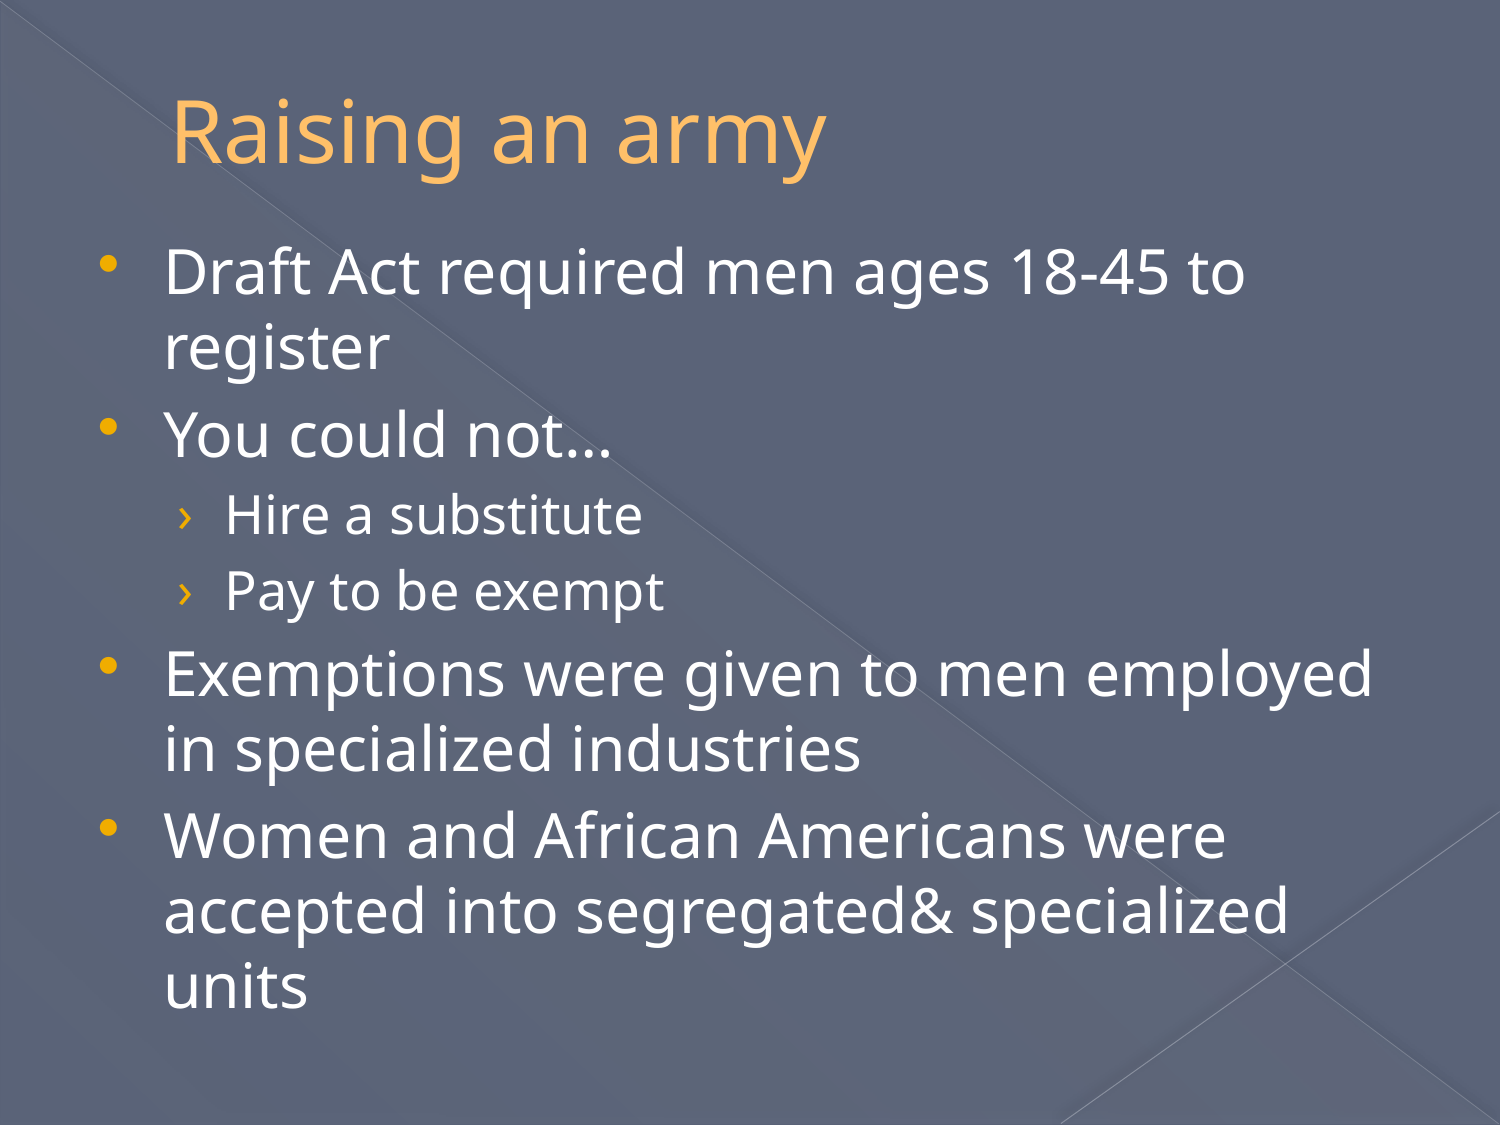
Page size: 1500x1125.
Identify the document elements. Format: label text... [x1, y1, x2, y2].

title Raising an army [75, 43, 1425, 213]
list Draft Act required men ages 18-45 to register You could not… Hire a substitute Pay to be exempt Exemptions were given to men employed in specialized industries Women and African Americans were accepted into segregated& specialized units [75, 224, 1425, 1088]
